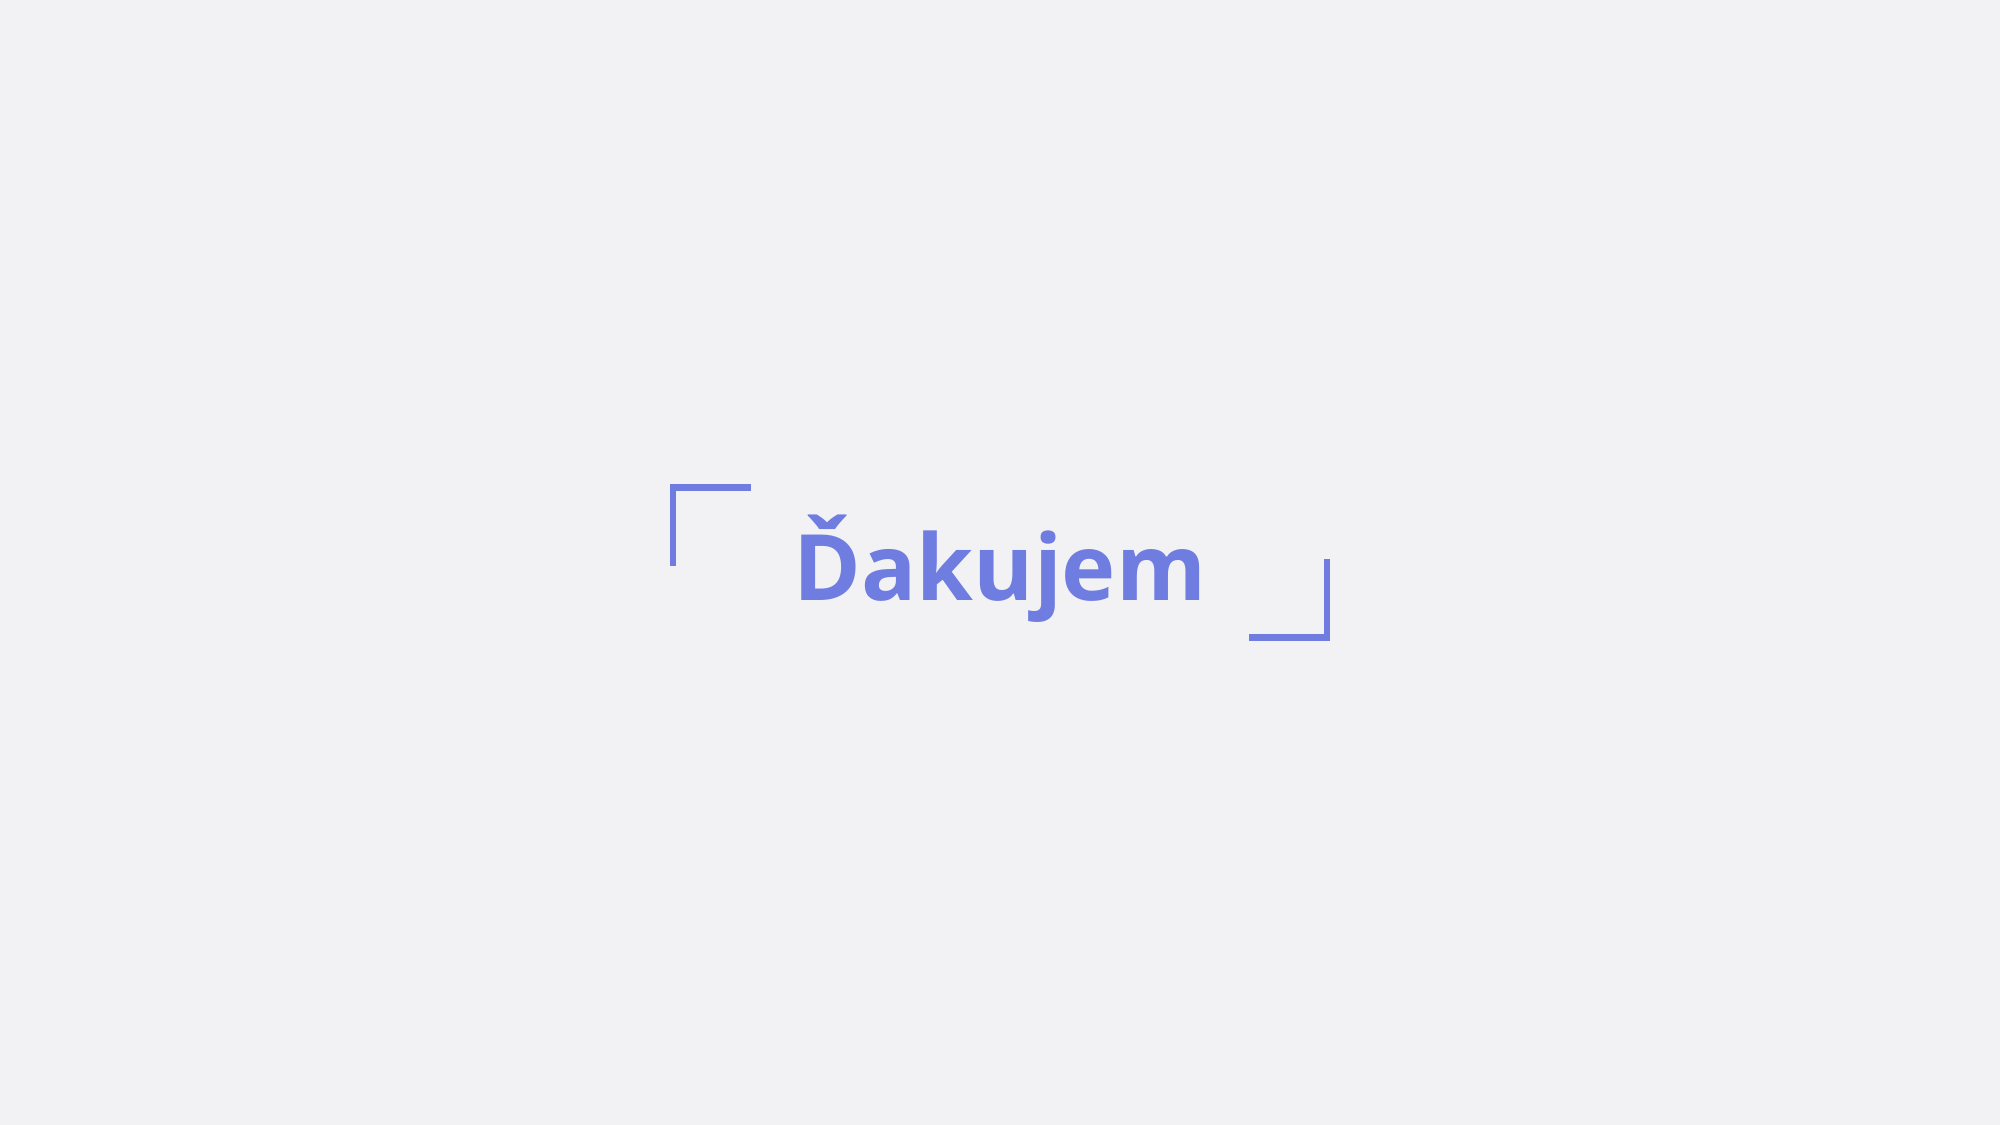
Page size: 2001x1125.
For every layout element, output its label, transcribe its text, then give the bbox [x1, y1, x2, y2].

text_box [673, 487, 749, 563]
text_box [1251, 562, 1327, 638]
text_box Ďakujem [654, 501, 1346, 627]
